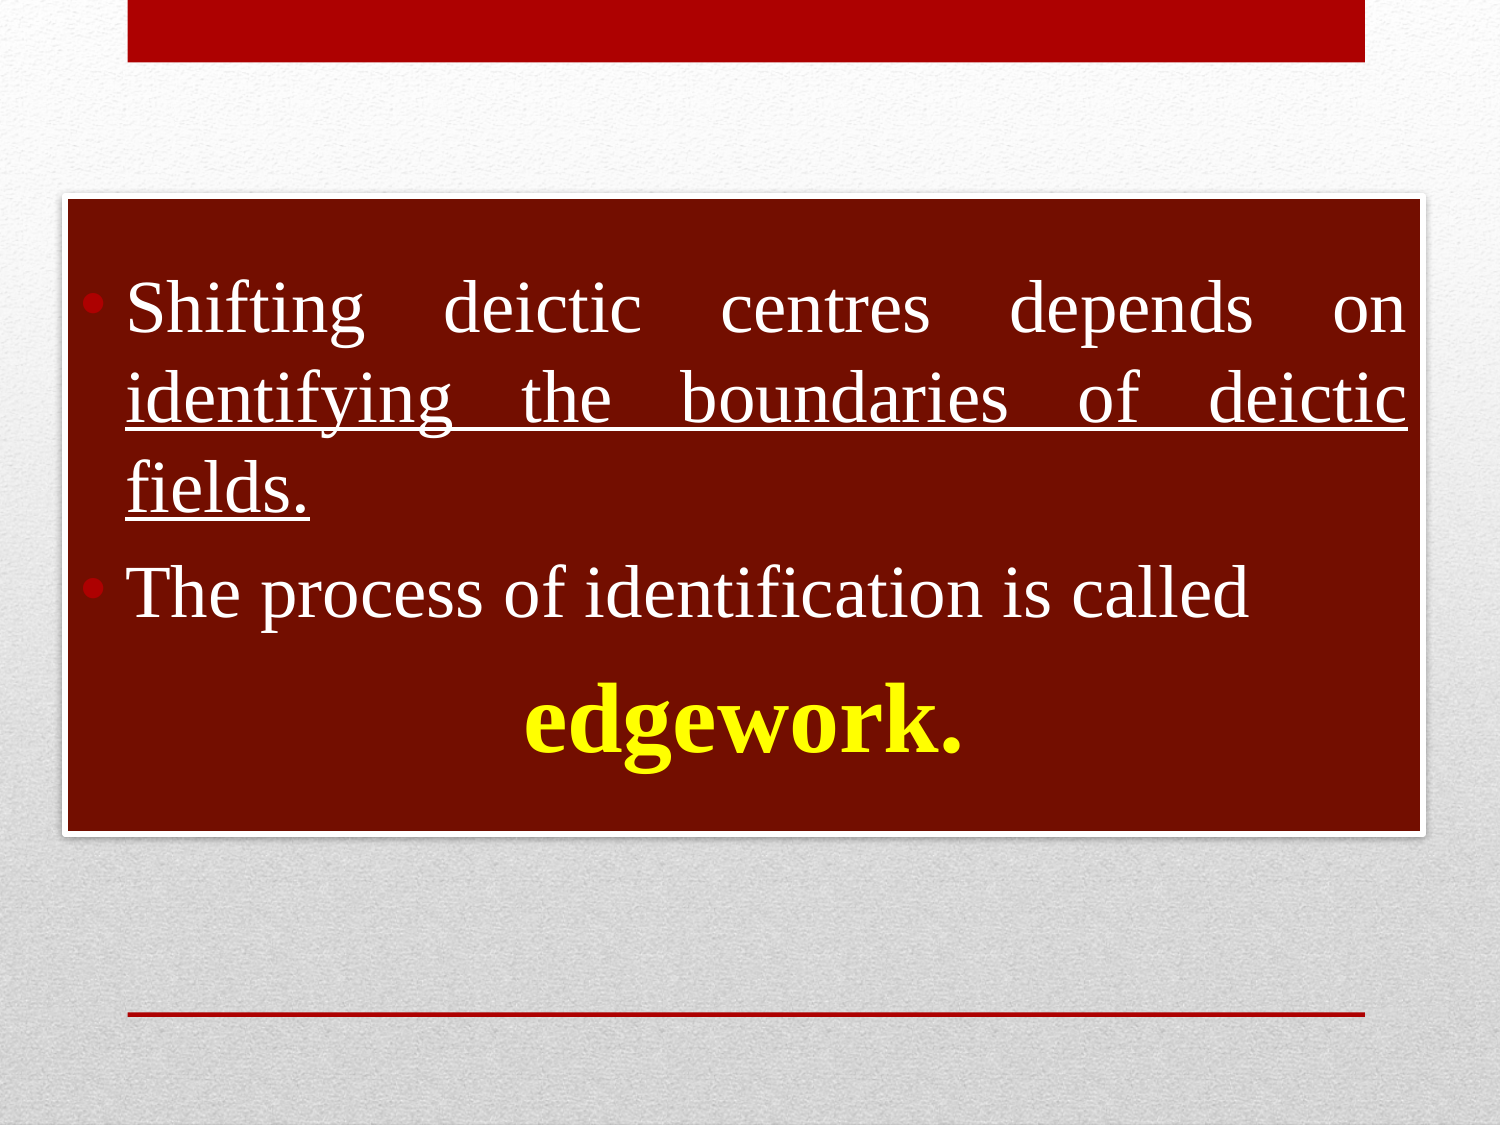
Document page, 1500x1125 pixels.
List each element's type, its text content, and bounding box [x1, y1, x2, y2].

list Shifting deictic centres depends on identifying the boundaries of deictic fields. The process of identification is called edgework. [62, 193, 1426, 837]
